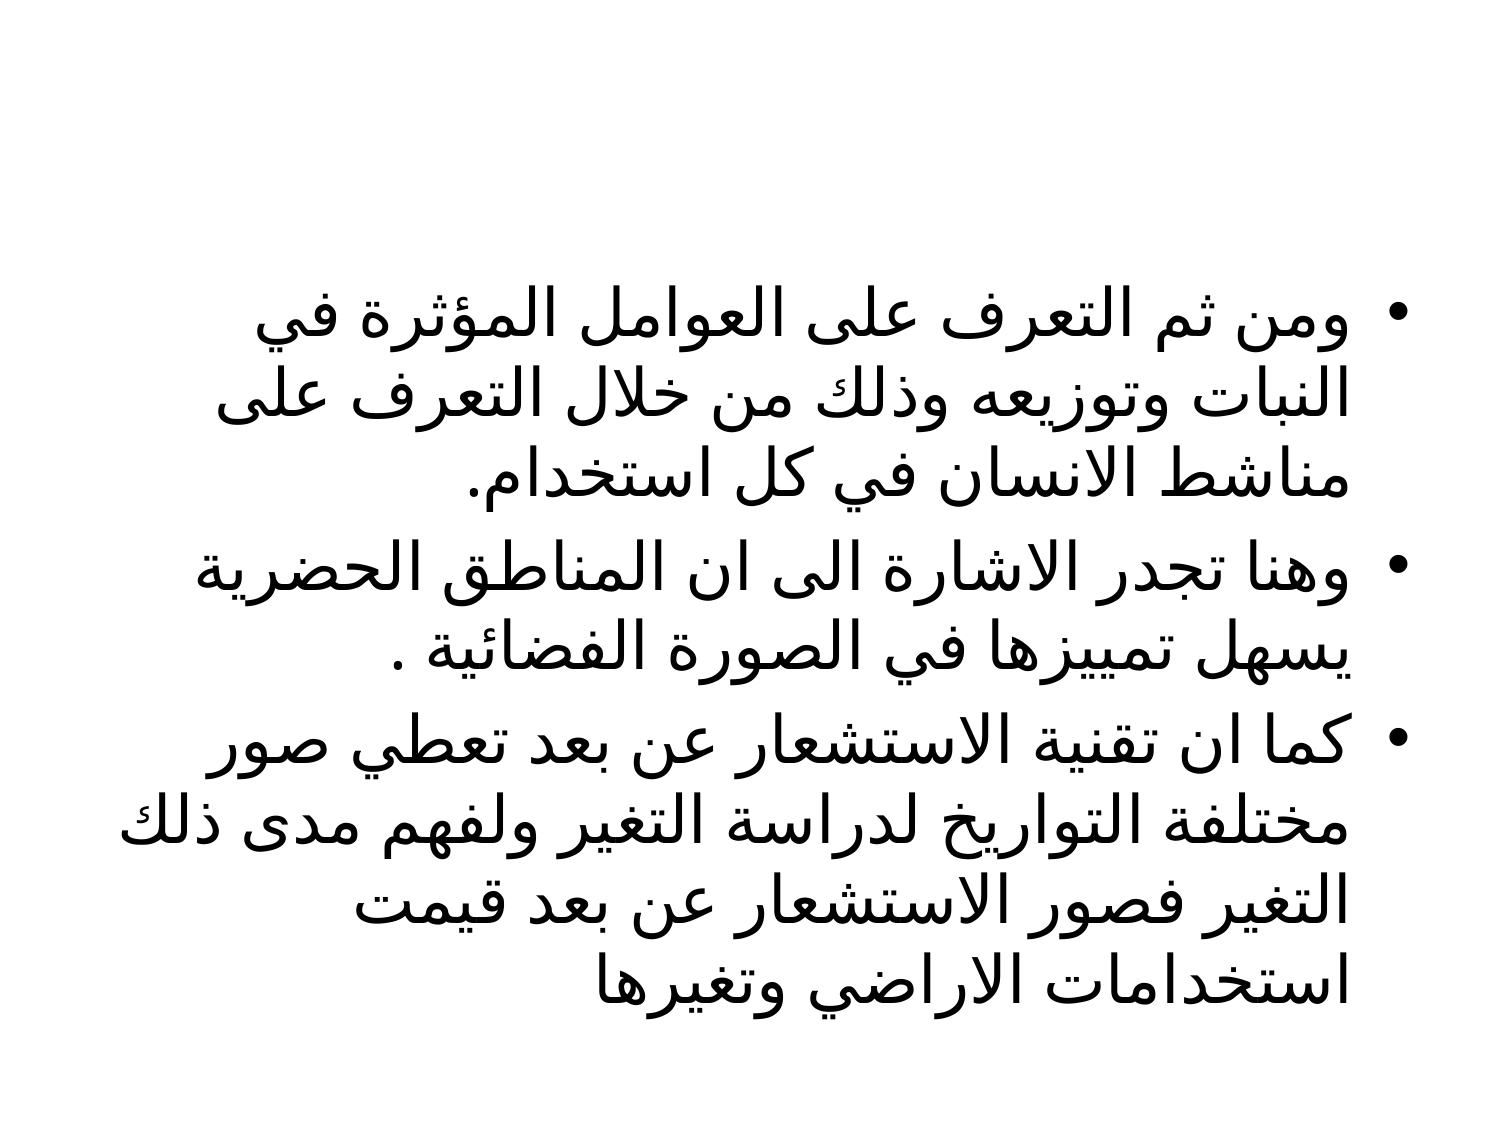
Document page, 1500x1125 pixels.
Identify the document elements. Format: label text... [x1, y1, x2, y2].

list ومن ثم التعرف على العوامل المؤثرة في النبات وتوزيعه وذلك من خلال التعرف على مناشط الانسان في كل استخدام. وهنا تجدر الاشارة الى ان المناطق الحضرية يسهل تمييزها في الصورة الفضائية . كما ان تقنية الاستشعار عن بعد تعطي صور مختلفة التواريخ لدراسة التغير ولفهم مدى ذلك التغير فصور الاستشعار عن بعد قيمت استخدامات الاراضي وتغيرها [75, 262, 1425, 1005]
